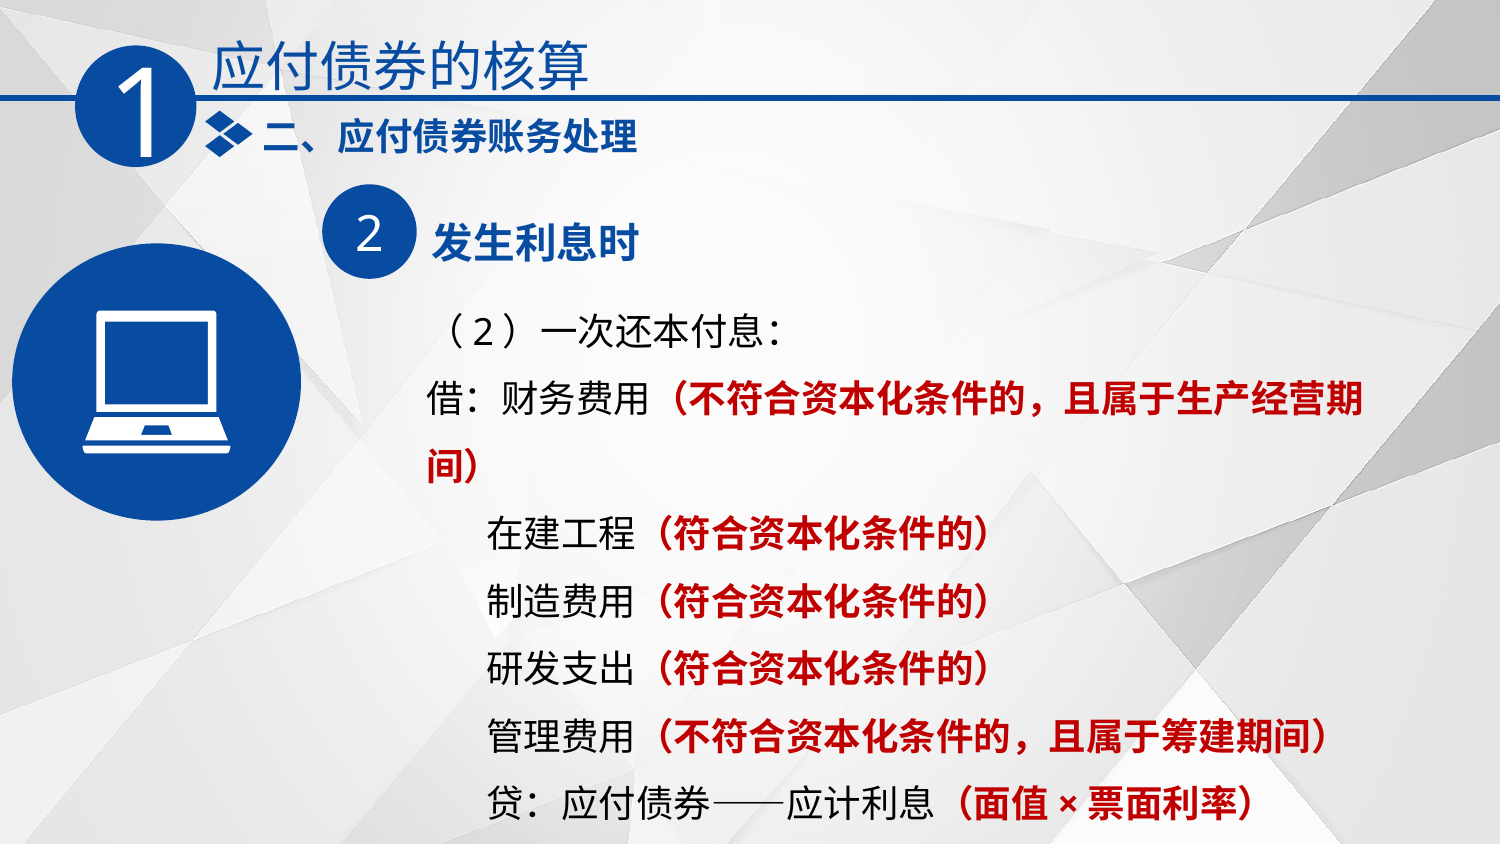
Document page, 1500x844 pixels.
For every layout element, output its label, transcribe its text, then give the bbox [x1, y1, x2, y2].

text_box （2）一次还本付息： 借：财务费用（不符合资本化条件的，且属于生产经营期间） 在建工程（符合资本化条件的） 制造费用（符合资本化条件的） 研发支出（符合资本化条件的） 管理费用（不符合资本化条件的，且属于筹建期间） 贷：应付债券——应计利息（面值×票面利率） [411, 277, 1417, 833]
text_box 二、应付债券账务处理 [250, 107, 651, 164]
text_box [11, 243, 302, 521]
text_box [205, 110, 235, 133]
text_box 1 [84, 107, 203, 171]
picture [0, 101, 1500, 844]
text_box [205, 135, 235, 158]
text_box 发生利息时 [416, 184, 1495, 275]
picture [0, 0, 1500, 95]
text_box 1 [84, 45, 203, 97]
text_box [75, 107, 84, 138]
text_box [223, 122, 253, 145]
text_box 2 [322, 184, 416, 279]
text_box [75, 74, 84, 97]
text_box 应付债券的核算 [198, 37, 817, 92]
